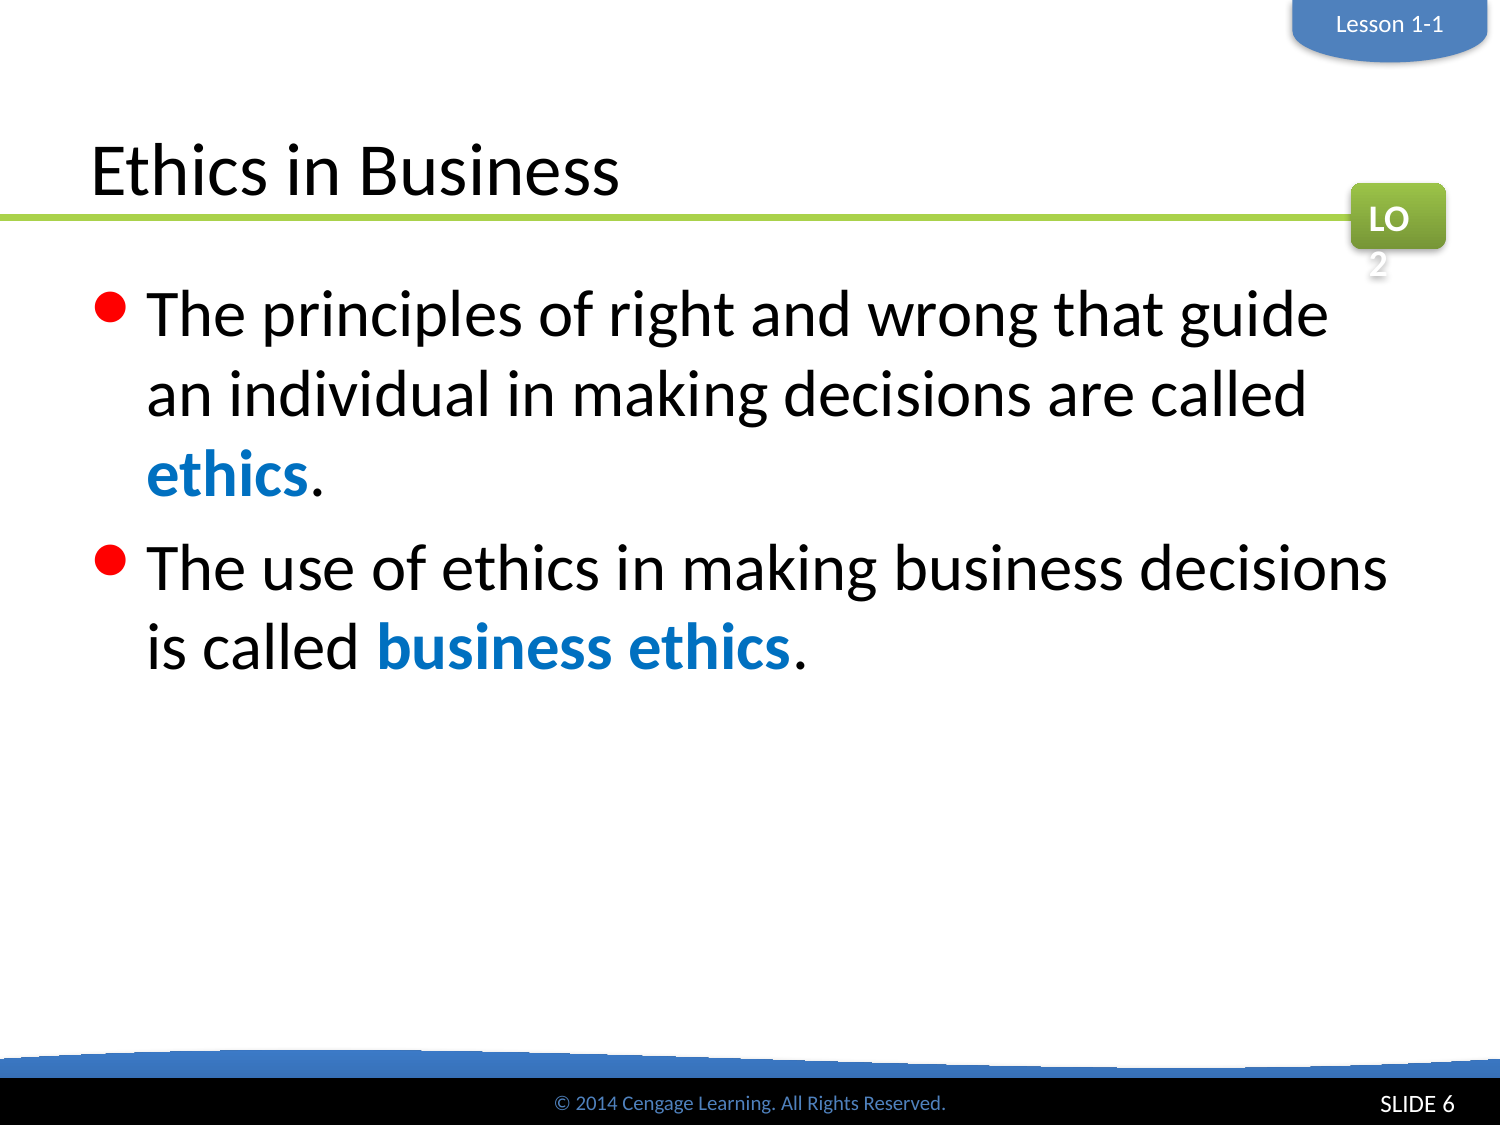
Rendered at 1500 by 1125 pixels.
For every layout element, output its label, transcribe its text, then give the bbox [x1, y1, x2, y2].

slide_number SLIDE 6 [1170, 1080, 1470, 1125]
title Ethics in Business [75, 29, 1350, 218]
text_box [1292, 0, 1488, 63]
list The principles of right and wrong that guide an individual in making decisions are called ethics. The use of ethics in making business decisions is called business ethics. [75, 262, 1425, 1005]
text_box Lesson 1-1 [1321, 0, 1459, 45]
text_box LO2 [1350, 183, 1446, 250]
